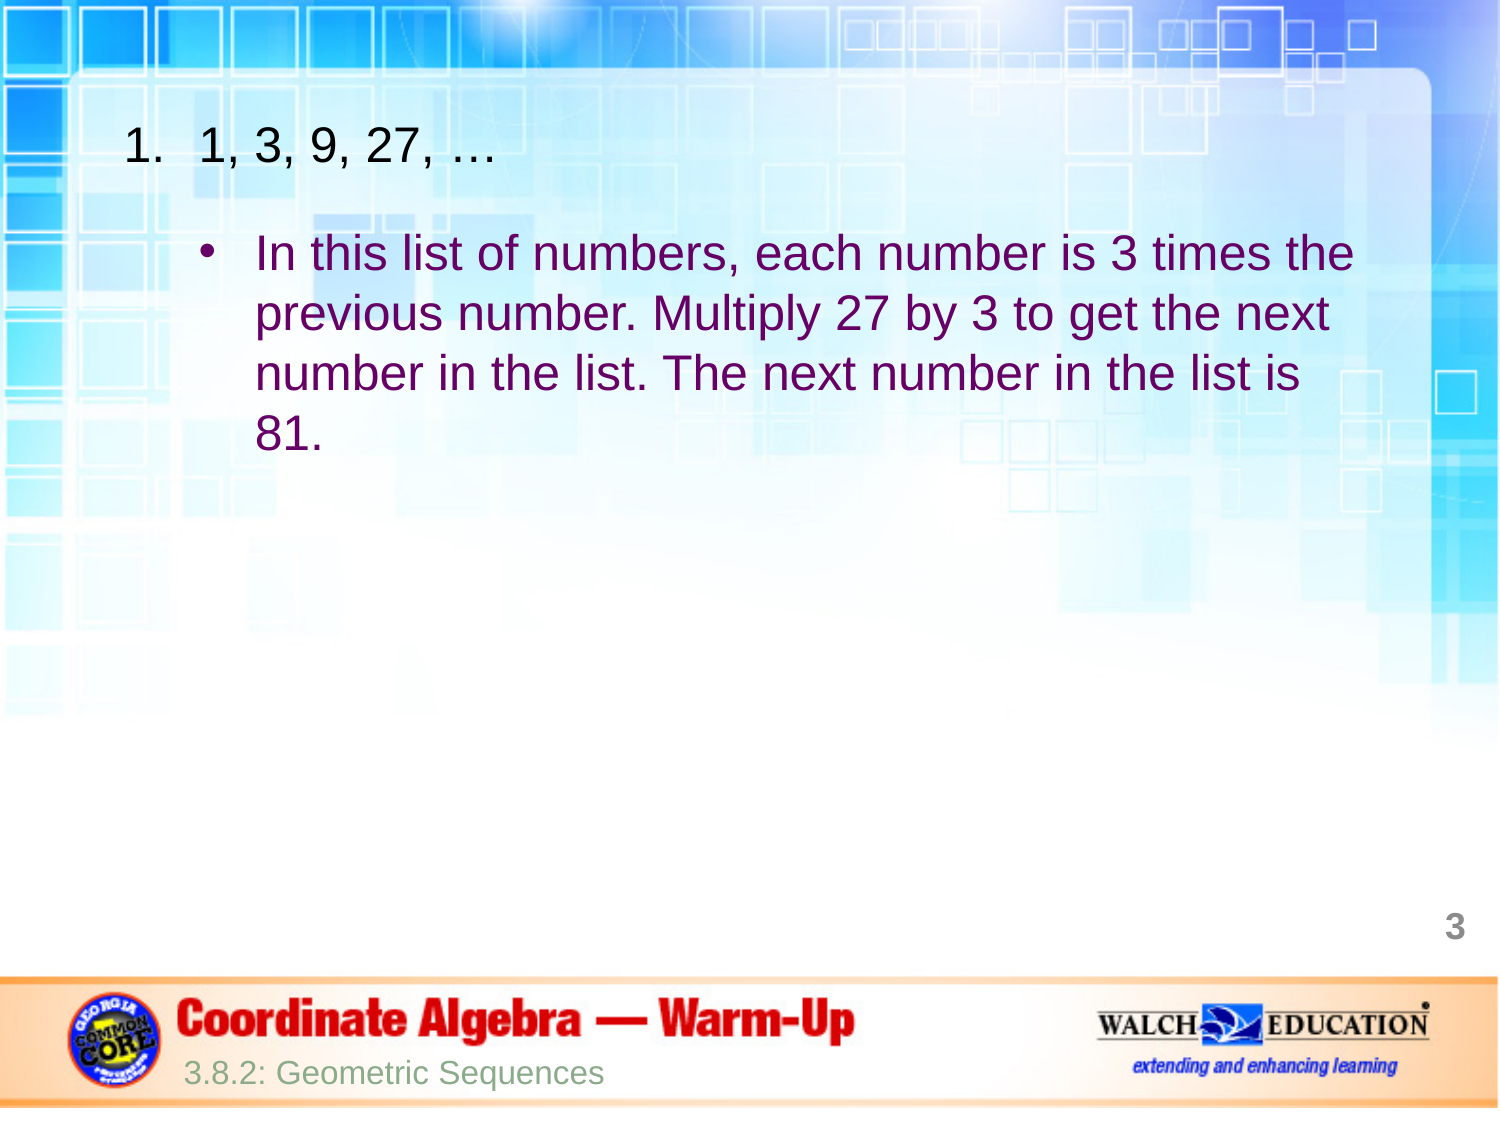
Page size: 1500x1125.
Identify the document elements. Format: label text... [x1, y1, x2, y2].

footer 3.8.2: Geometric Sequences [168, 1048, 1067, 1094]
picture [0, 0, 1500, 1108]
subtitle 1, 3, 9, 27, … In this list of numbers, each number is 3 times the previous number. Multiply 27 by 3 to get the next number in the list. The next number in the list is 81. [108, 105, 1390, 925]
text_box [1441, 924, 1472, 1001]
slide_number 3 [1361, 901, 1481, 949]
